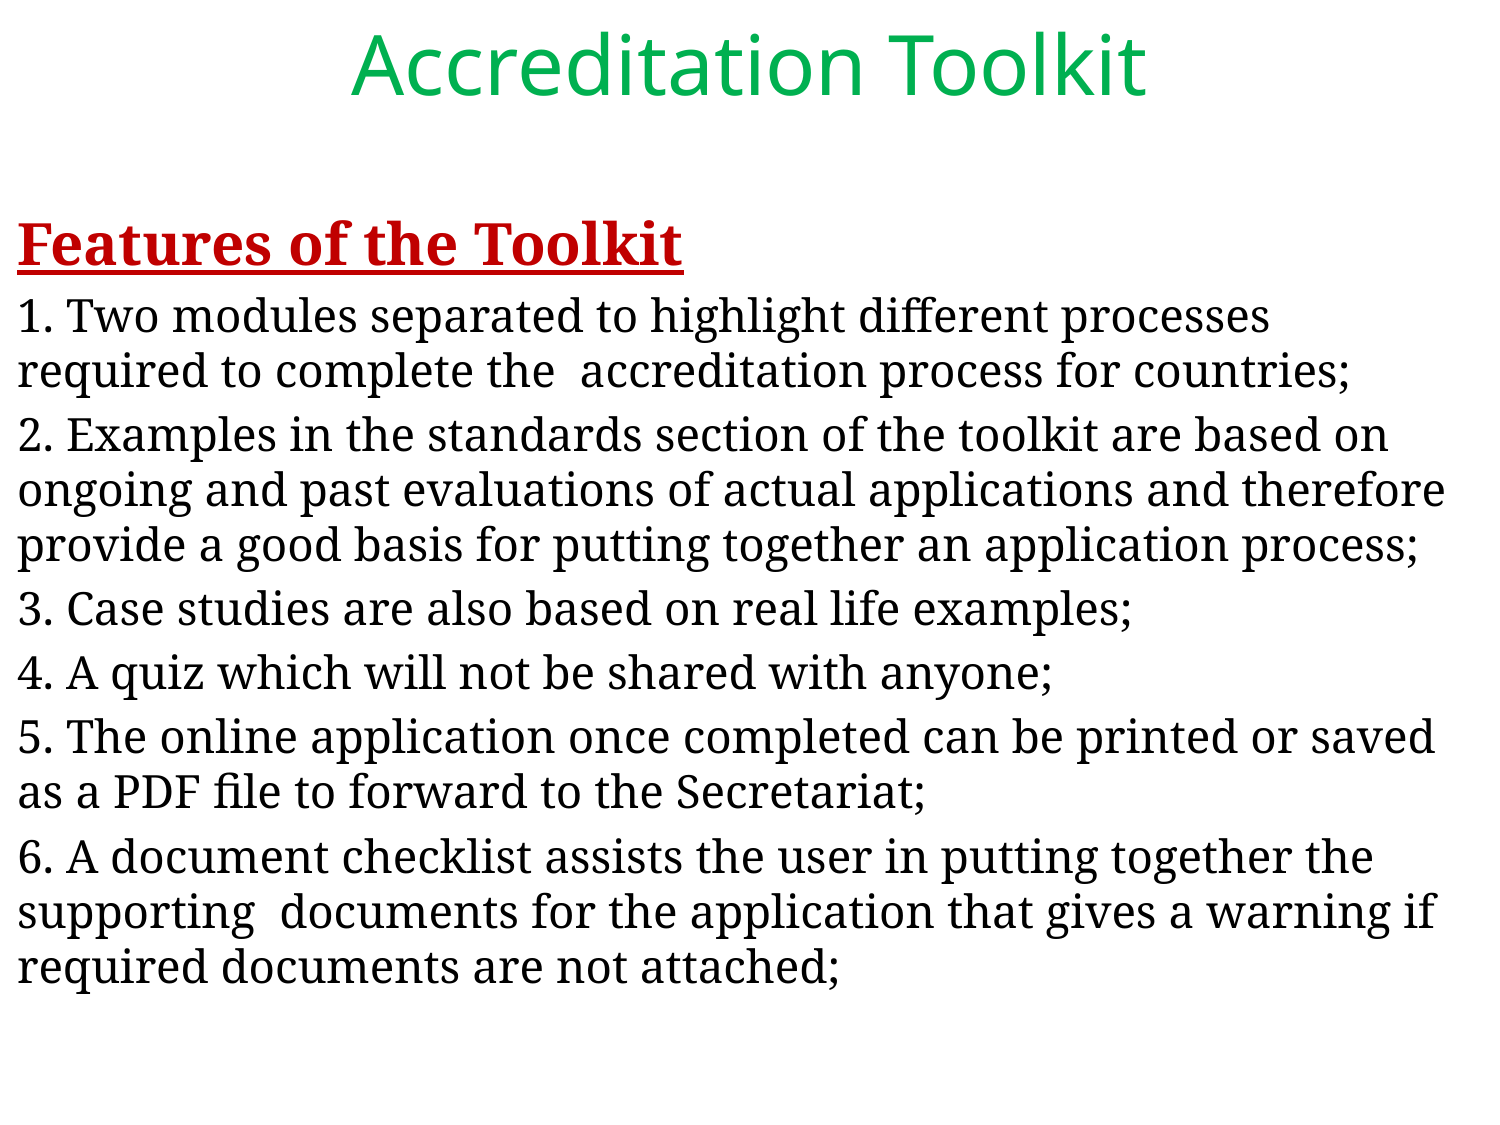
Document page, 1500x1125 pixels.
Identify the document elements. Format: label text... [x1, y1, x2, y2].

list Features of the Toolkit 1. Two modules separated to highlight different processes required to complete the accreditation process for countries; 2. Examples in the standards section of the toolkit are based on ongoing and past evaluations of actual applications and therefore provide a good basis for putting together an application process; 3. Case studies are also based on real life examples; 4. A quiz which will not be shared with anyone; 5. The online application once completed can be printed or saved as a PDF file to forward to the Secretariat; 6. A document checklist assists the user in putting together the supporting documents for the application that gives a warning if required documents are not attached; [2, 200, 1488, 1038]
title Accreditation Toolkit [75, 0, 1425, 200]
